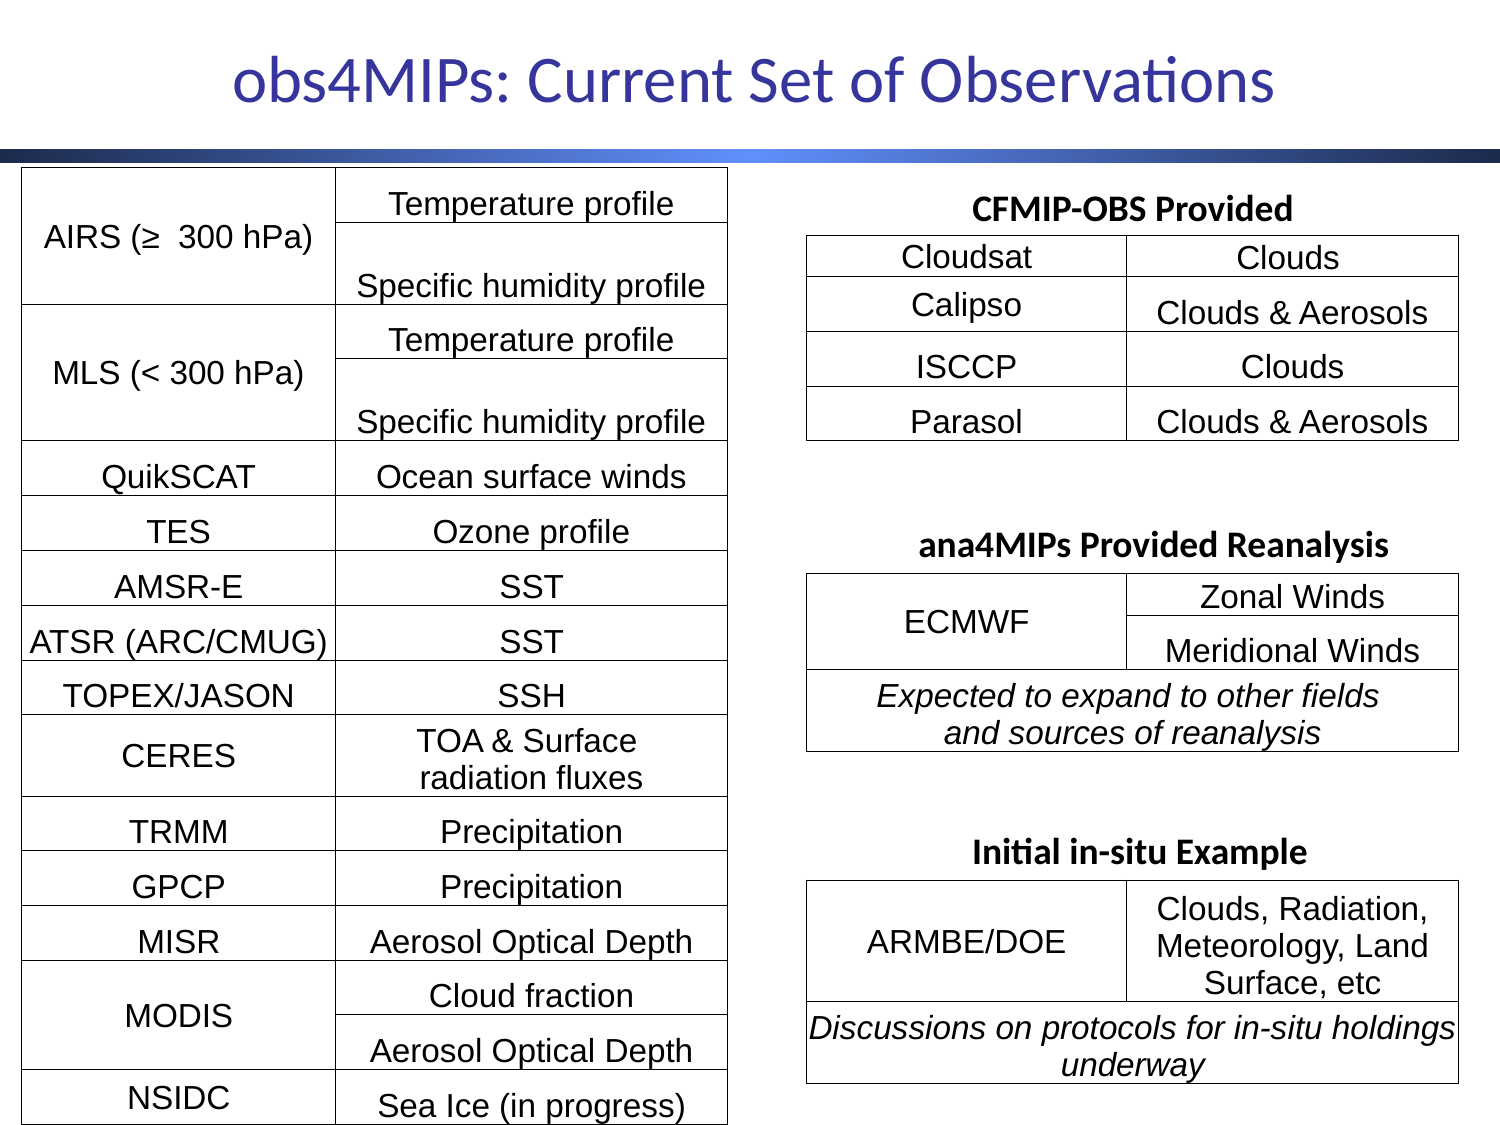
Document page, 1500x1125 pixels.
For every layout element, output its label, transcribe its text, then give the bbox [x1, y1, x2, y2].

text_box obs4MIPs: Current Set of Observations [100, 28, 1409, 123]
table_cell MLS (< 300 hPa) [22, 305, 335, 440]
table_cell SST [336, 606, 727, 660]
table_header Zonal Winds [1127, 574, 1458, 615]
table_cell Ozone profile [336, 496, 727, 550]
table_cell Discussions on protocols for in-situ holdings underway [807, 1002, 1458, 1083]
table_cell Expected to expand to other fields and sources of reanalysis [807, 670, 1458, 751]
table_cell QuikSCAT [22, 441, 335, 495]
table_cell Specific humidity profile [336, 223, 727, 304]
table_cell TES [22, 496, 335, 550]
table_cell TOPEX/JASON [22, 661, 335, 714]
table_header ARMBE/DOE [807, 881, 1126, 1001]
table_cell Aerosol Optical Depth [336, 1015, 727, 1069]
text_box CFMIP-OBS Provided [957, 176, 1309, 237]
table_cell Precipitation [336, 797, 727, 850]
table_header Cloudsat [807, 236, 1126, 276]
table_cell Ocean surface winds [336, 441, 727, 495]
table_header Clouds [1127, 236, 1458, 276]
table_header Clouds, Radiation, Meteorology, Land Surface, etc [1127, 881, 1458, 1001]
table_cell Clouds & Aerosols [1127, 277, 1458, 331]
table_cell Aerosol Optical Depth [336, 906, 727, 960]
table_cell Meridional Winds [1127, 616, 1458, 669]
table_cell MISR [22, 906, 335, 960]
table_cell ISCCP [807, 332, 1126, 386]
table_cell TRMM [22, 797, 335, 850]
table_cell Calipso [807, 277, 1126, 331]
table_cell Temperature profile [336, 305, 727, 358]
table_cell Clouds & Aerosols [1127, 387, 1458, 440]
table_cell Sea Ice (in progress) [336, 1070, 727, 1124]
table_cell Specific humidity profile [336, 359, 727, 440]
table_cell CERES [22, 715, 335, 796]
table_cell Precipitation [336, 851, 727, 905]
table_cell ATSR (ARC/CMUG) [22, 606, 335, 660]
table_header ECMWF [807, 574, 1126, 669]
table_header Temperature profile [336, 168, 727, 222]
table_header AMSR-E [22, 551, 335, 605]
text_box ana4MIPs Provided Reanalysis [903, 513, 1405, 573]
table_cell Cloud fraction [336, 961, 727, 1014]
table_cell NSIDC [22, 1070, 335, 1124]
table_cell GPCP [22, 851, 335, 905]
text_box Initial in-situ Example [957, 819, 1324, 880]
table_cell SSH [336, 661, 727, 714]
table_header SST [336, 551, 727, 605]
table_cell Clouds [1127, 332, 1458, 386]
table_cell MODIS [22, 961, 335, 1069]
table_cell Parasol [807, 387, 1126, 440]
table_header AIRS (≥ 300 hPa) [22, 168, 335, 304]
table_cell TOA & Surface radiation fluxes [336, 715, 727, 796]
